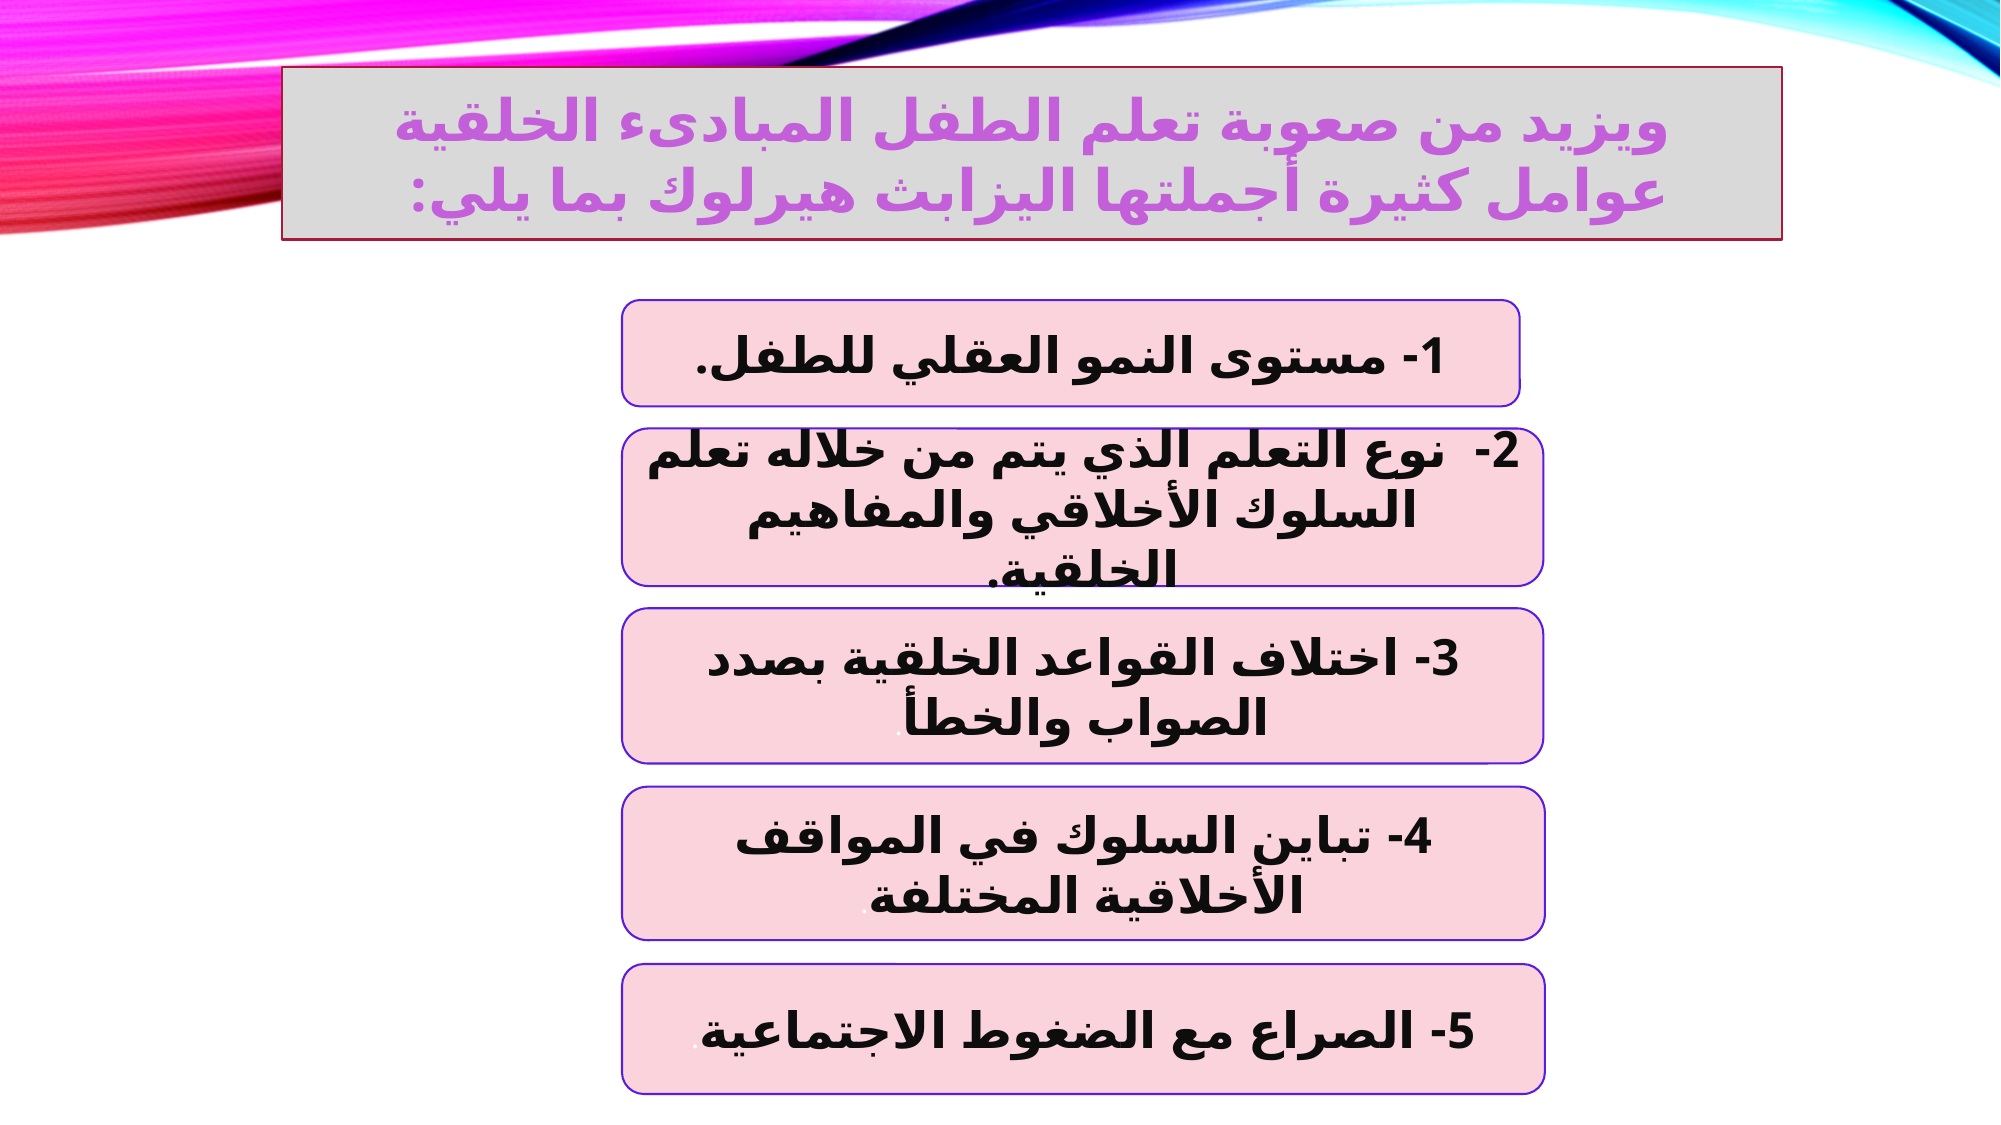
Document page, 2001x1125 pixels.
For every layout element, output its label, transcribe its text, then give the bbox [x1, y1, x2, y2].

text_box 4- تباين السلوك في المواقف الأخلاقية المختلفة. [620, 785, 1546, 942]
picture [1890, 0, 2000, 75]
picture [1910, 0, 2000, 45]
text_box 5- الصراع مع الضغوط الاجتماعية. [620, 962, 1546, 1096]
picture [0, 0, 2000, 237]
text_box ويزيد من صعوبة تعلم الطفل المبادىء الخلقية عوامل كثيرة أجملتها اليزابث هيرلوك بما يلي: [281, 66, 1783, 241]
text_box 2- نوع التعلم الذي يتم من خلاله تعلم السلوك الأخلاقي والمفاهيم الخلقية. [620, 427, 1545, 588]
text_box 3- اختلاف القواعد الخلقية بصدد الصواب والخطأ. [620, 607, 1545, 765]
text_box 1- مستوى النمو العقلي للطفل. [620, 299, 1521, 408]
